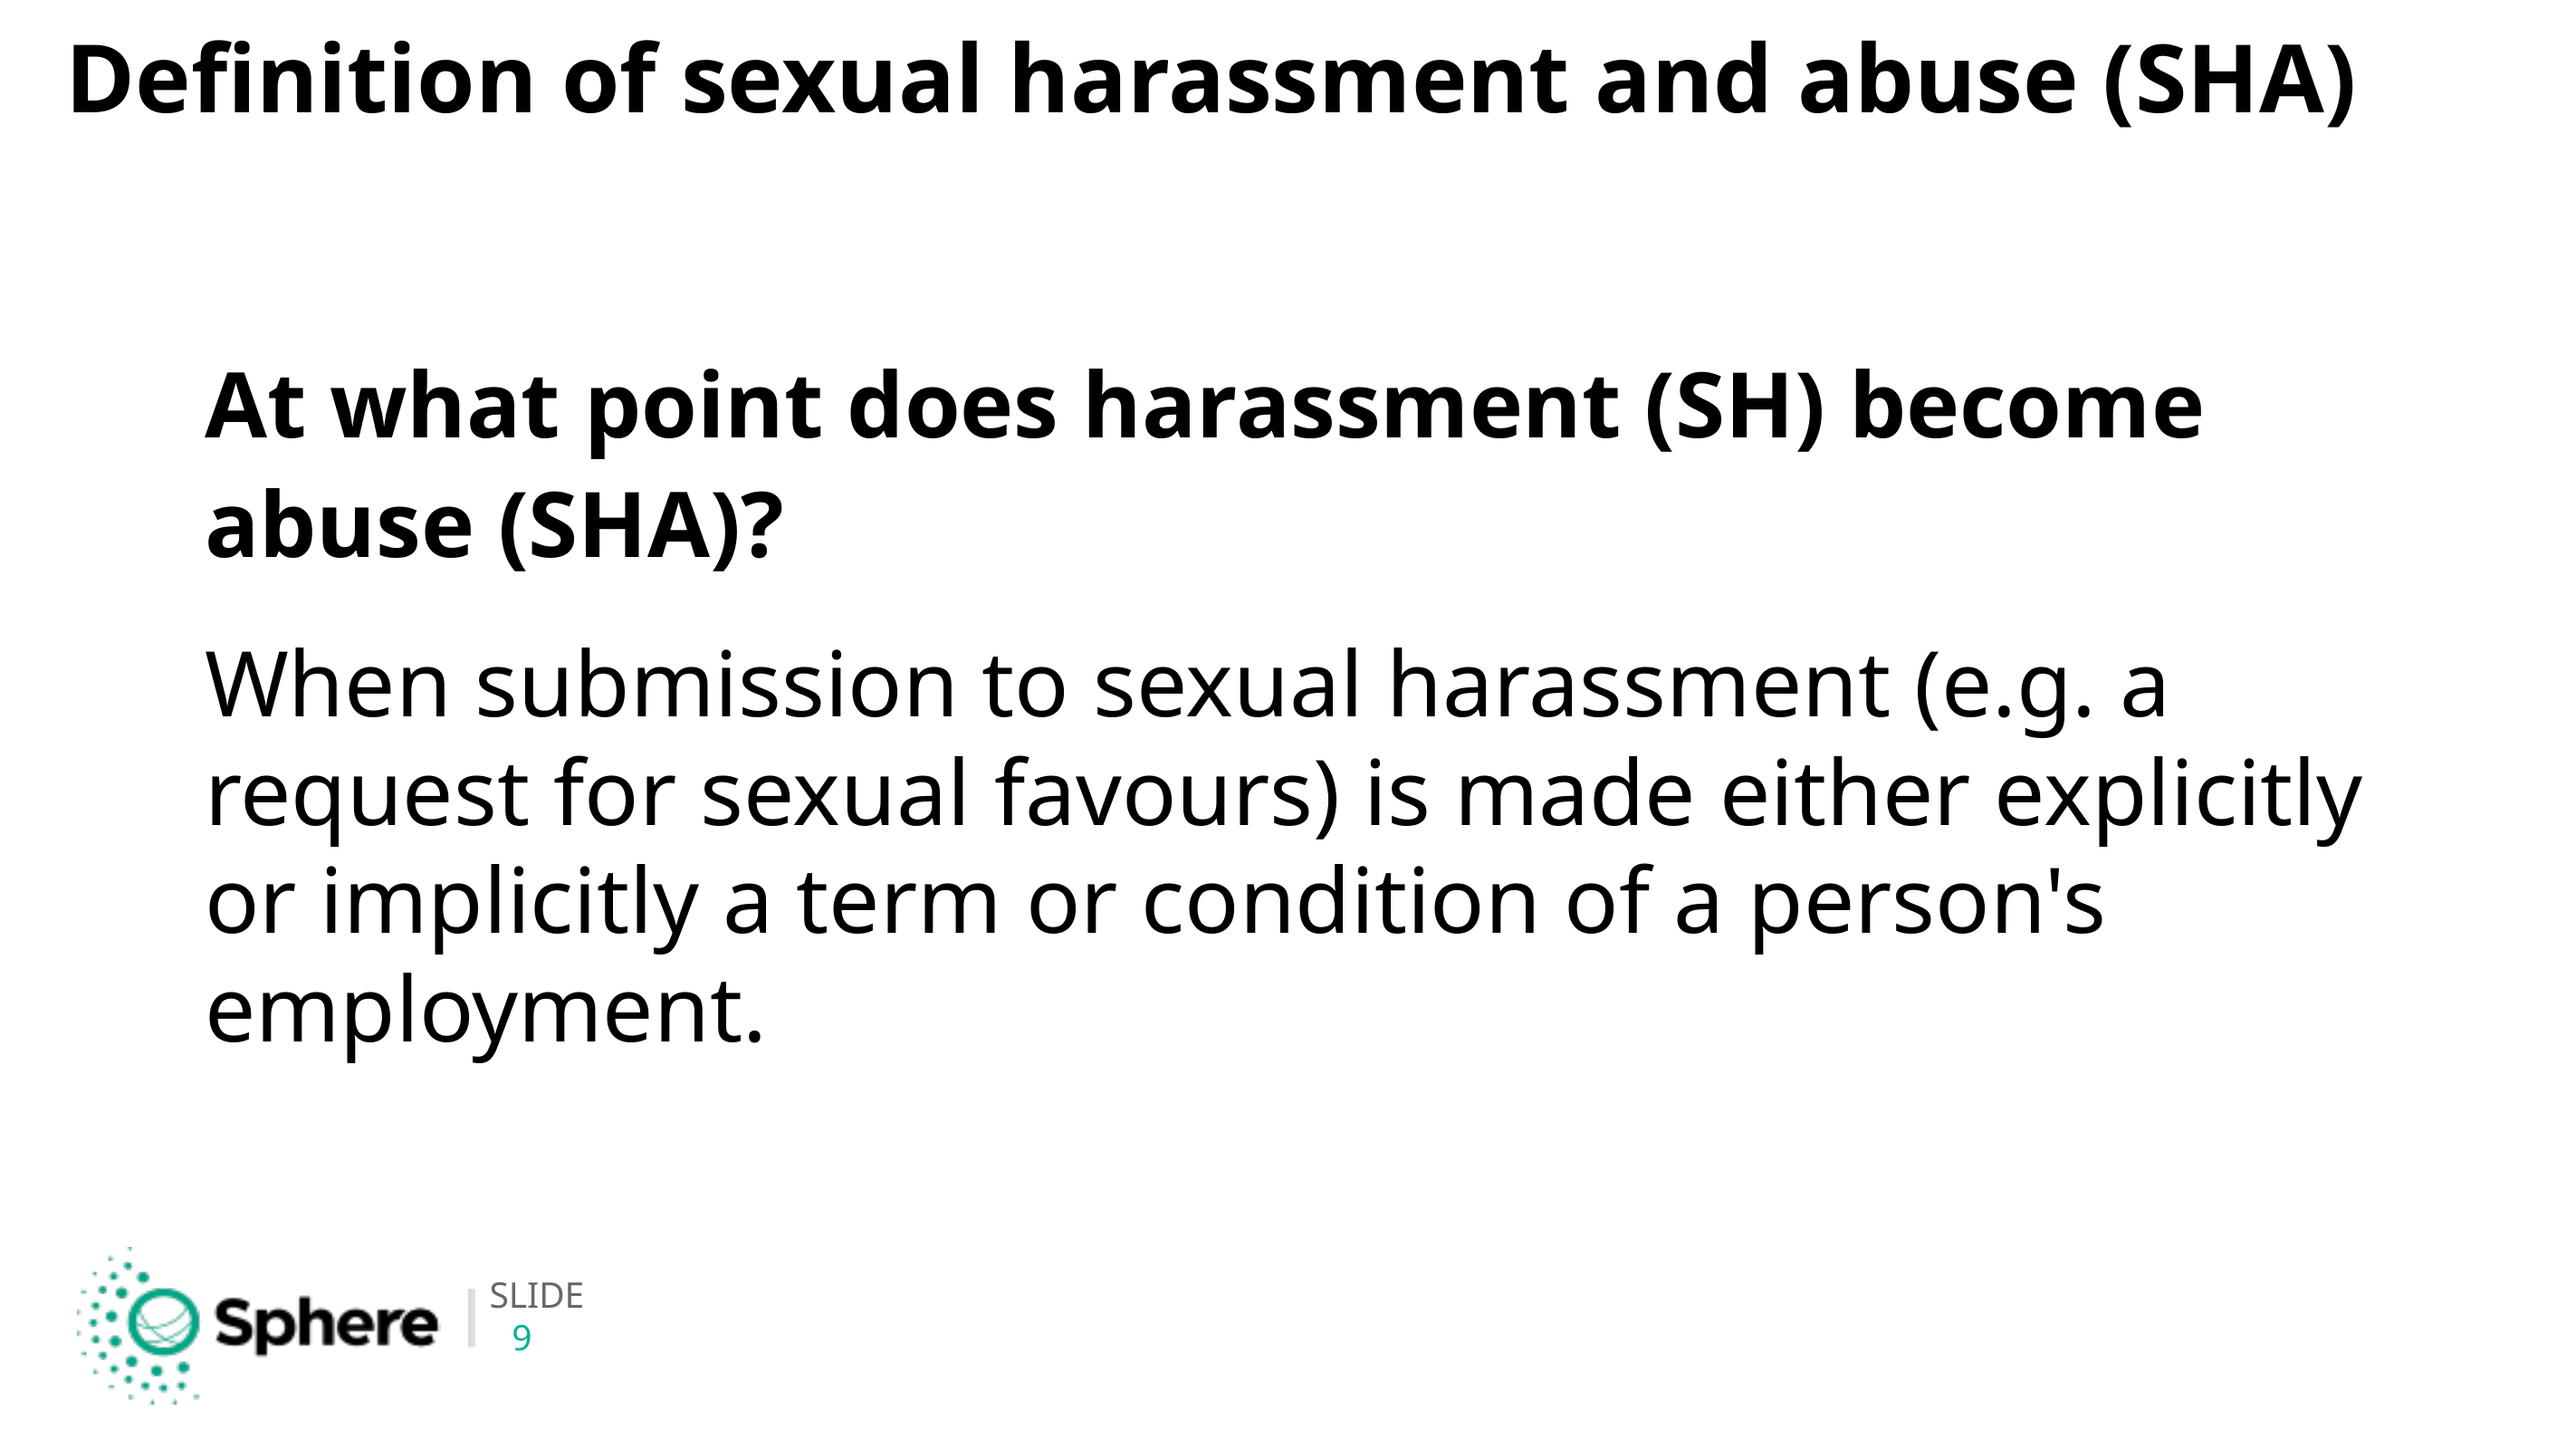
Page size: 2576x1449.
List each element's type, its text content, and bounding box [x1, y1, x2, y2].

slide_number 9 [503, 1307, 568, 1369]
picture [468, 1339, 479, 1349]
list At what point does harassment (SH) become abuse (SHA)? When submission to sexual harassment (e.g. a request for sexual favours) is made either explicitly or implicitly a term or condition of a person's employment. [196, 328, 2380, 1339]
picture [77, 1247, 441, 1407]
title Definition of sexual harassment and abuse (SHA) [57, 10, 2519, 179]
